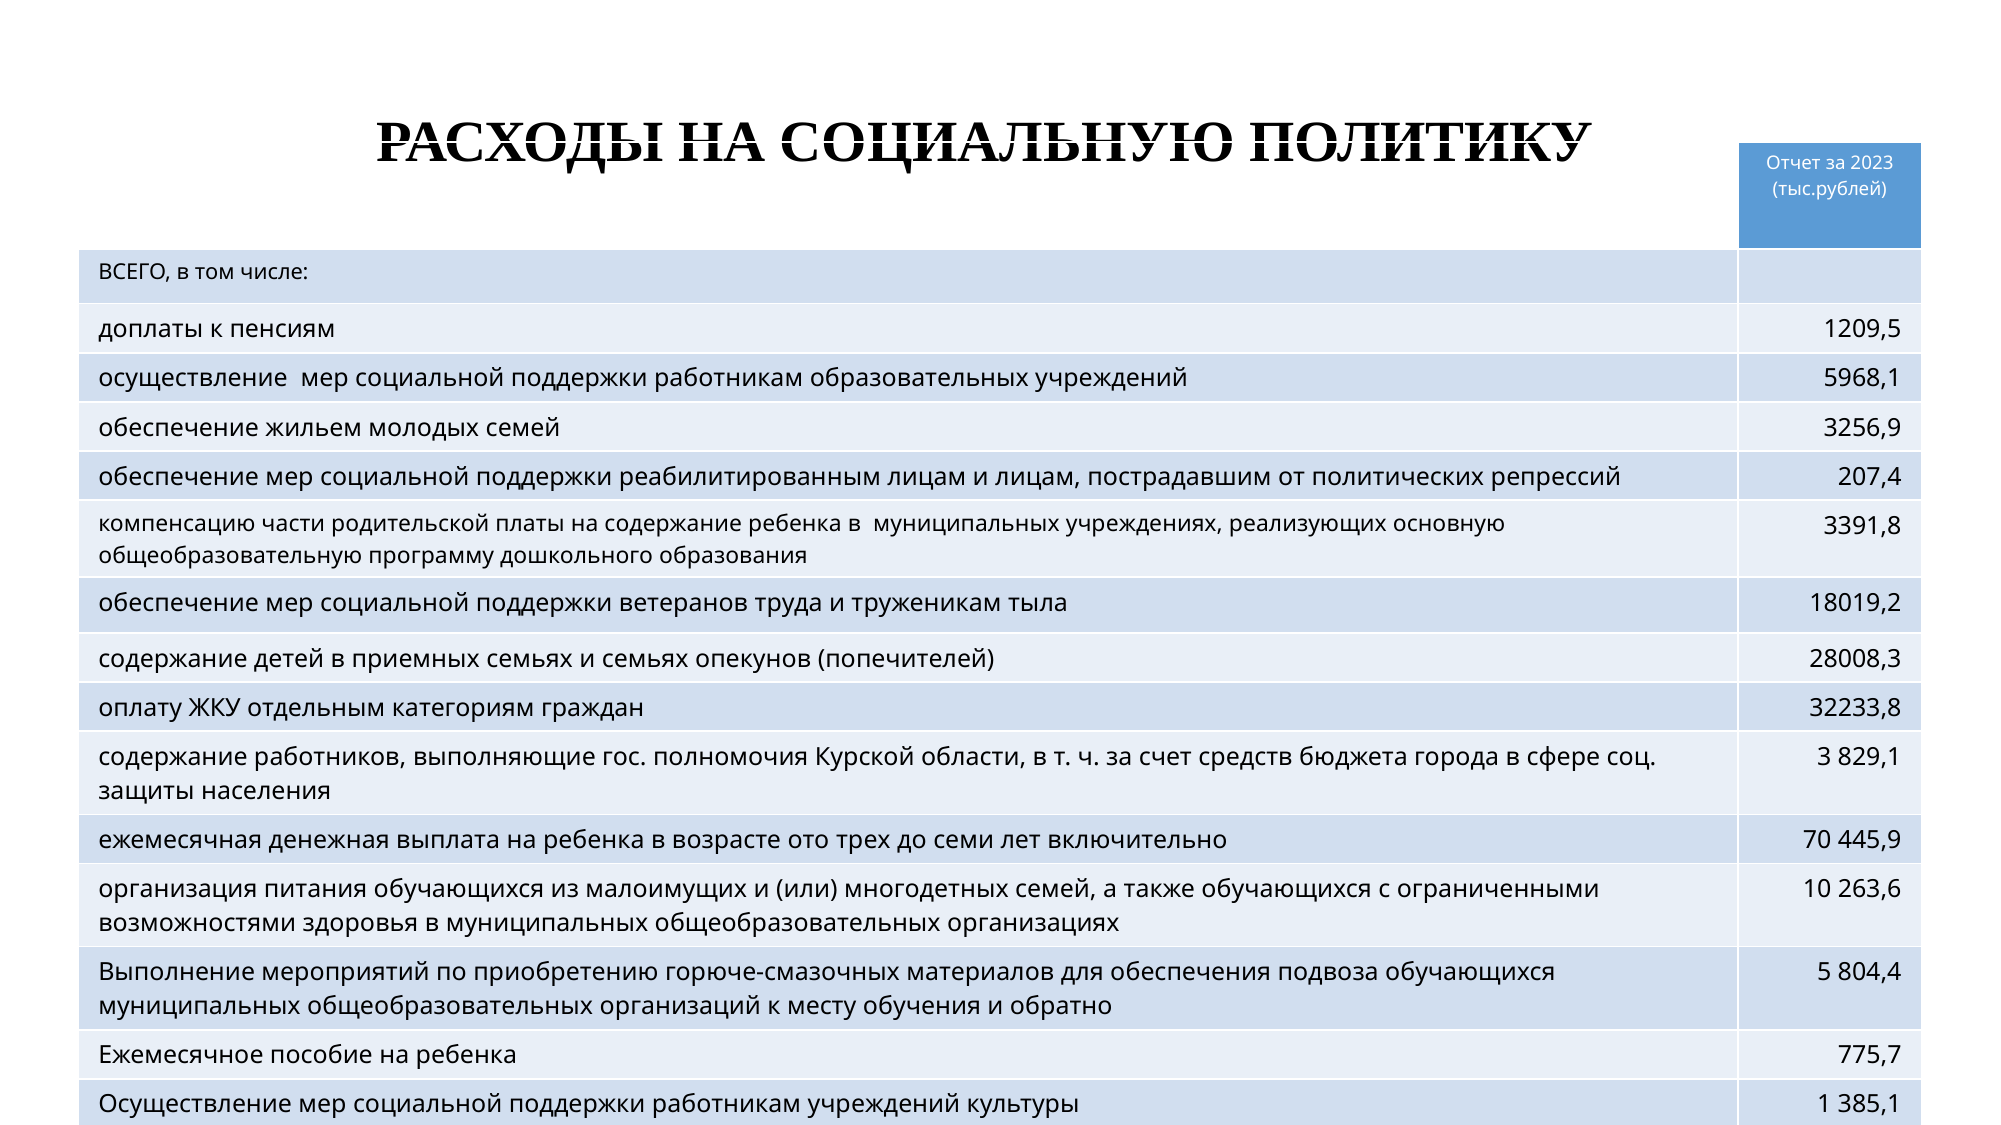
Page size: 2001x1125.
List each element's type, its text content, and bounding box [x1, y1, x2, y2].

table_cell 1 385,1 [1739, 1080, 1921, 1125]
table_cell 1209,5 [1739, 304, 1921, 352]
table_cell ВСЕГО, в том числе: [79, 250, 1737, 303]
table_cell обеспечение мер социальной поддержки реабилитированным лицам и лицам, пострадавшим от политических репрессий [79, 452, 1737, 499]
table_cell 28008,3 [1739, 634, 1921, 681]
title РАСХОДЫ НА СОЦИАЛЬНУЮ ПОЛИТИКУ [137, 59, 1863, 141]
table_cell осуществление мер социальной поддержки работникам образовательных учреждений [79, 354, 1737, 401]
table_cell 5968,1 [1739, 354, 1921, 401]
table_header Отчет за 2023 (тыс.рублей) [1739, 143, 1921, 248]
table_cell содержание детей в приемных семьях и семьях опекунов (попечителей) [79, 634, 1737, 681]
table_cell оплату ЖКУ отдельным категориям граждан [79, 683, 1737, 730]
table_cell 3391,8 [1739, 501, 1921, 576]
table_cell компенсацию части родительской платы на содержание ребенка в муниципальных учреждениях, реализующих основную общеобразовательную программу дошкольного образования [79, 501, 1737, 576]
table_cell доплаты к пенсиям [79, 304, 1737, 352]
table_header [79, 143, 1737, 248]
table_cell 18019,2 [1739, 578, 1921, 632]
table_cell 70 445,9 [1739, 815, 1921, 863]
table_cell обеспечение жильем молодых семей [79, 403, 1737, 450]
table_cell 5 804,4 [1739, 947, 1921, 1029]
table_cell Осуществление мер социальной поддержки работникам учреждений культуры [79, 1080, 1737, 1125]
table_cell организация питания обучающихся из малоимущих и (или) многодетных семей, а также обучающихся с ограниченными возможностями здоровья в муниципальных общеобразовательных организациях [79, 864, 1737, 946]
table_cell содержание работников, выполняющие гос. полномочия Курской области, в т. ч. за счет средств бюджета города в сфере соц. защиты населения [79, 732, 1737, 814]
table_cell обеспечение мер социальной поддержки ветеранов труда и труженикам тыла [79, 578, 1737, 632]
table_cell [1739, 250, 1921, 303]
table_cell 207,4 [1739, 452, 1921, 499]
table_cell 775,7 [1739, 1031, 1921, 1078]
table_cell Ежемесячное пособие на ребенка [79, 1031, 1737, 1078]
table_cell 3256,9 [1739, 403, 1921, 450]
table_cell 10 263,6 [1739, 864, 1921, 946]
table_cell Выполнение мероприятий по приобретению горюче-смазочных материалов для обеспечения подвоза обучающихся муниципальных общеобразовательных организаций к месту обучения и обратно [79, 947, 1737, 1029]
table_cell 32233,8 [1739, 683, 1921, 730]
table_cell 3 829,1 [1739, 732, 1921, 814]
table_cell ежемесячная денежная выплата на ребенка в возрасте ото трех до семи лет включительно [79, 815, 1737, 863]
